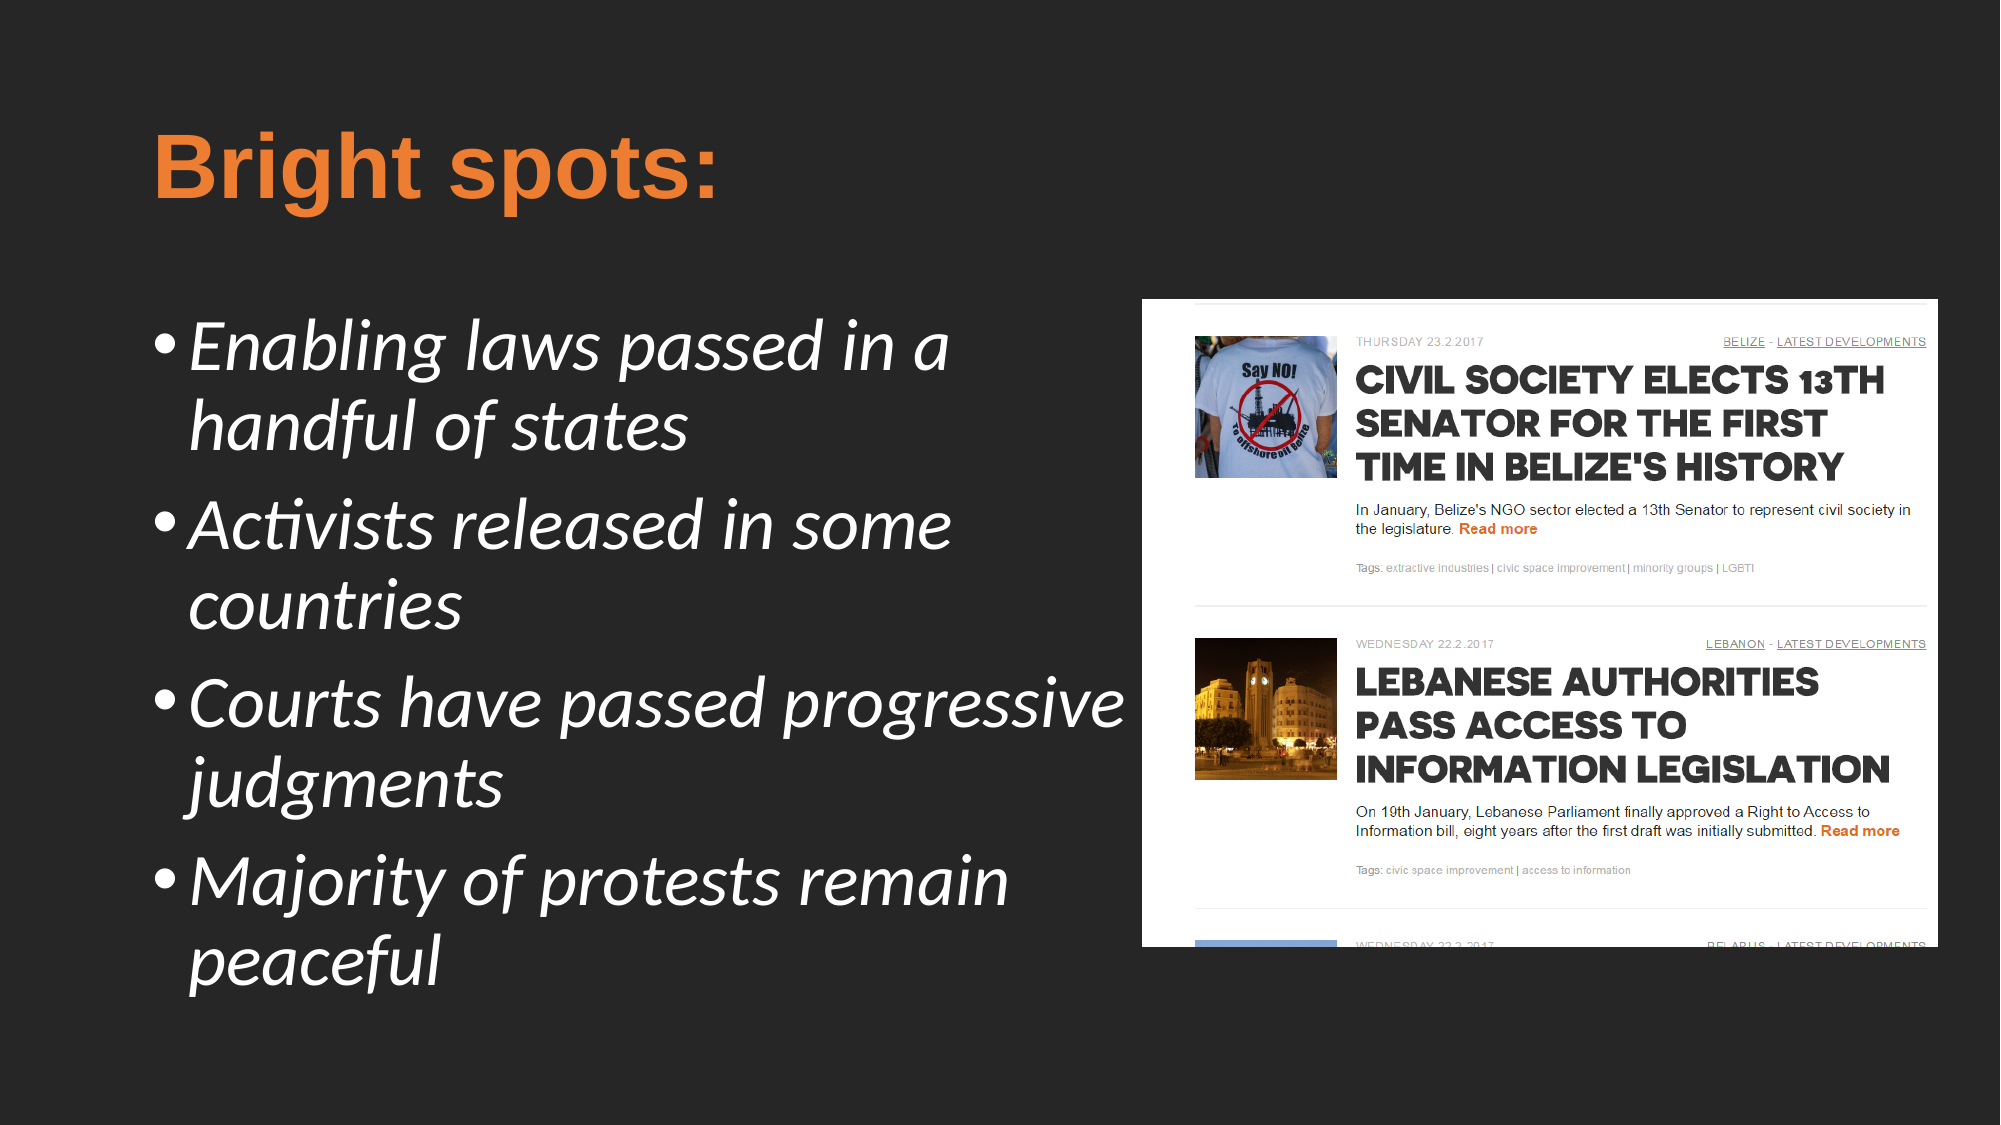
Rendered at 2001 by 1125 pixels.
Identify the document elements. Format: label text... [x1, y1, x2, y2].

list Enabling laws passed in a handful of states Activists released in some countries Courts have passed progressive judgments Majority of protests remain peaceful [137, 299, 1143, 1014]
title Bright spots: [137, 59, 1863, 278]
picture [1142, 299, 1938, 947]
